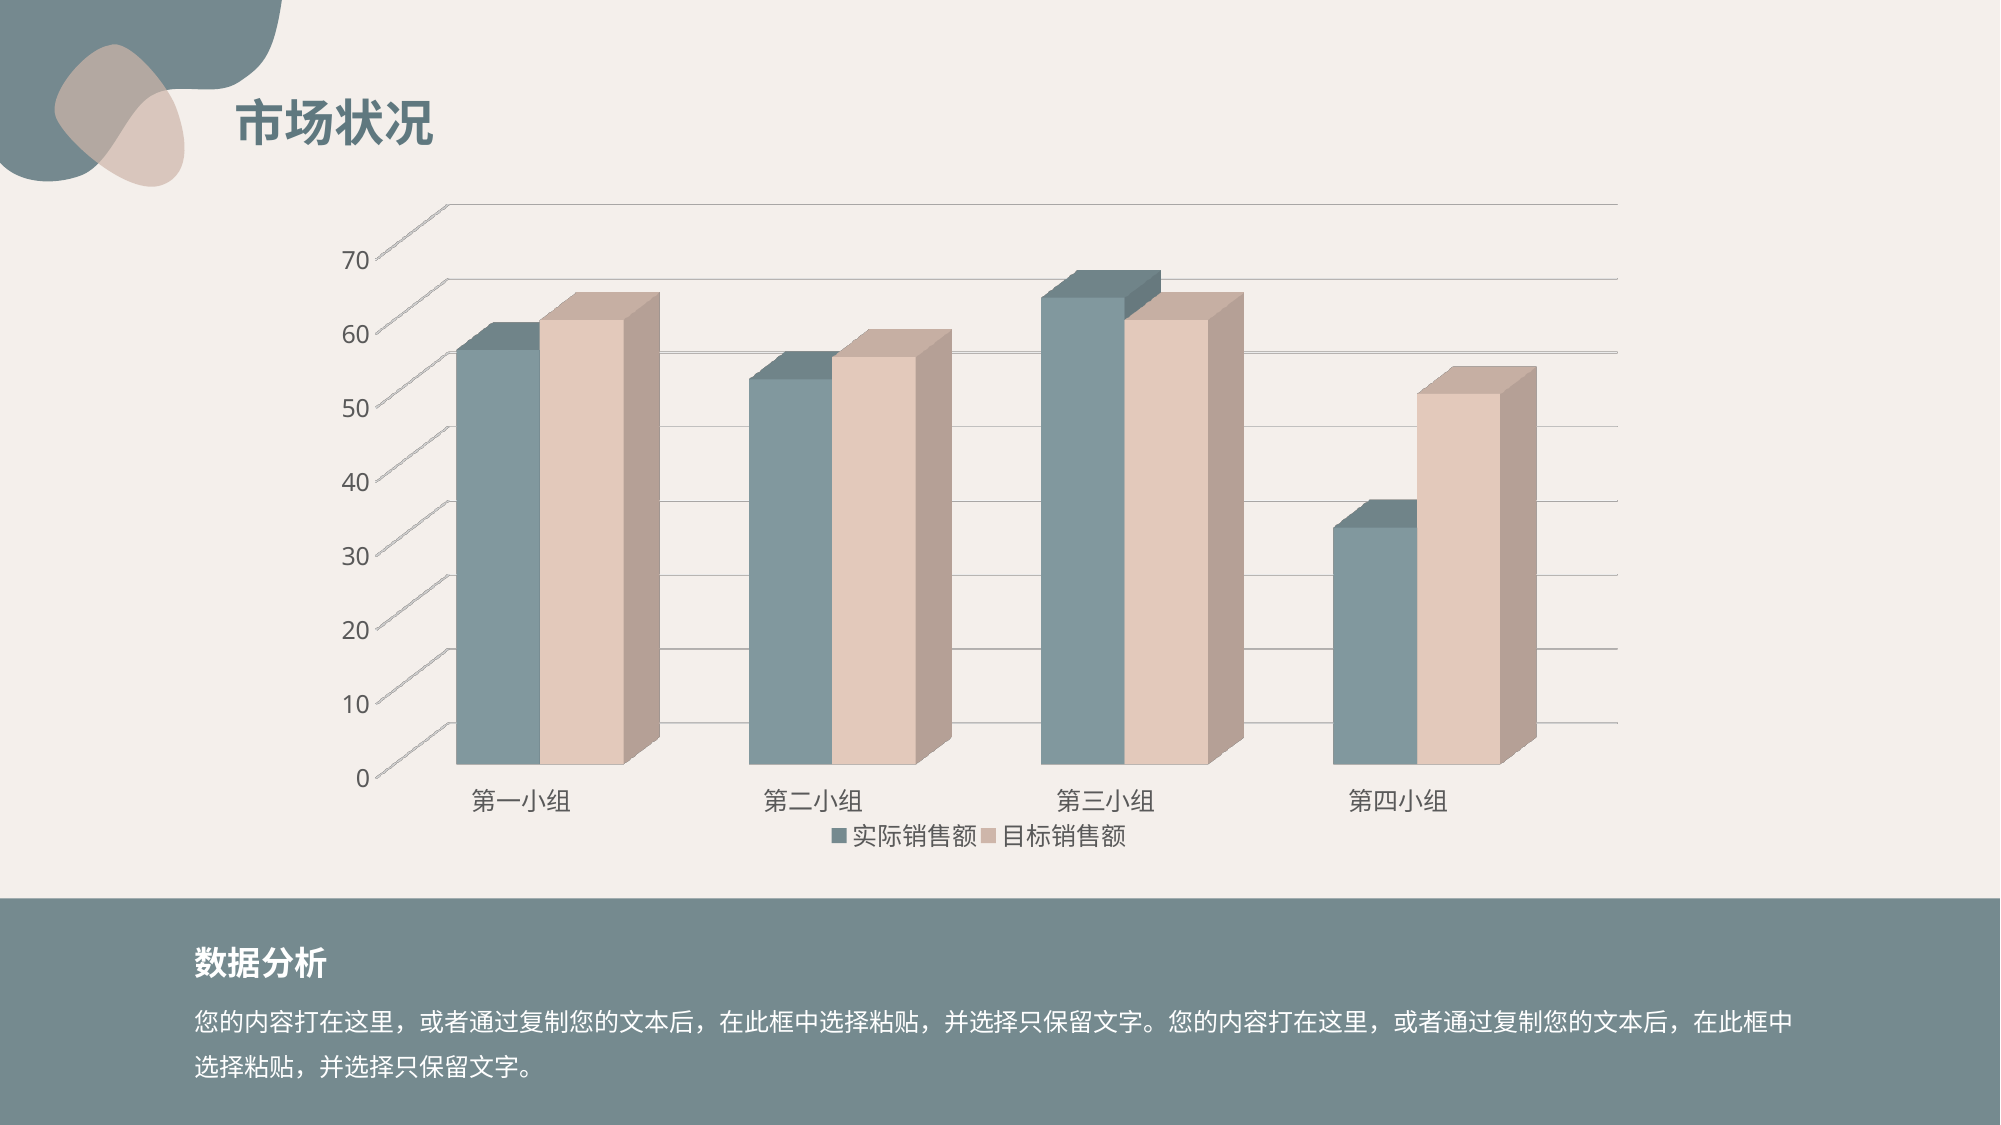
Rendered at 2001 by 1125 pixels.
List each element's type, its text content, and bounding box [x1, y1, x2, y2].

text_box [0, 0, 283, 183]
text_box [53, 43, 186, 188]
text_box 数据分析 [194, 941, 416, 982]
chart [305, 190, 1654, 890]
text_box 您的内容打在这里，或者通过复制您的文本后，在此框中选择粘贴，并选择只保留文字。您的内容打在这里，或者通过复制您的文本后，在此框中选择粘贴，并选择只保留文字。 [194, 991, 1815, 1082]
text_box 市场状况 [219, 83, 450, 159]
text_box [0, 897, 2000, 1125]
